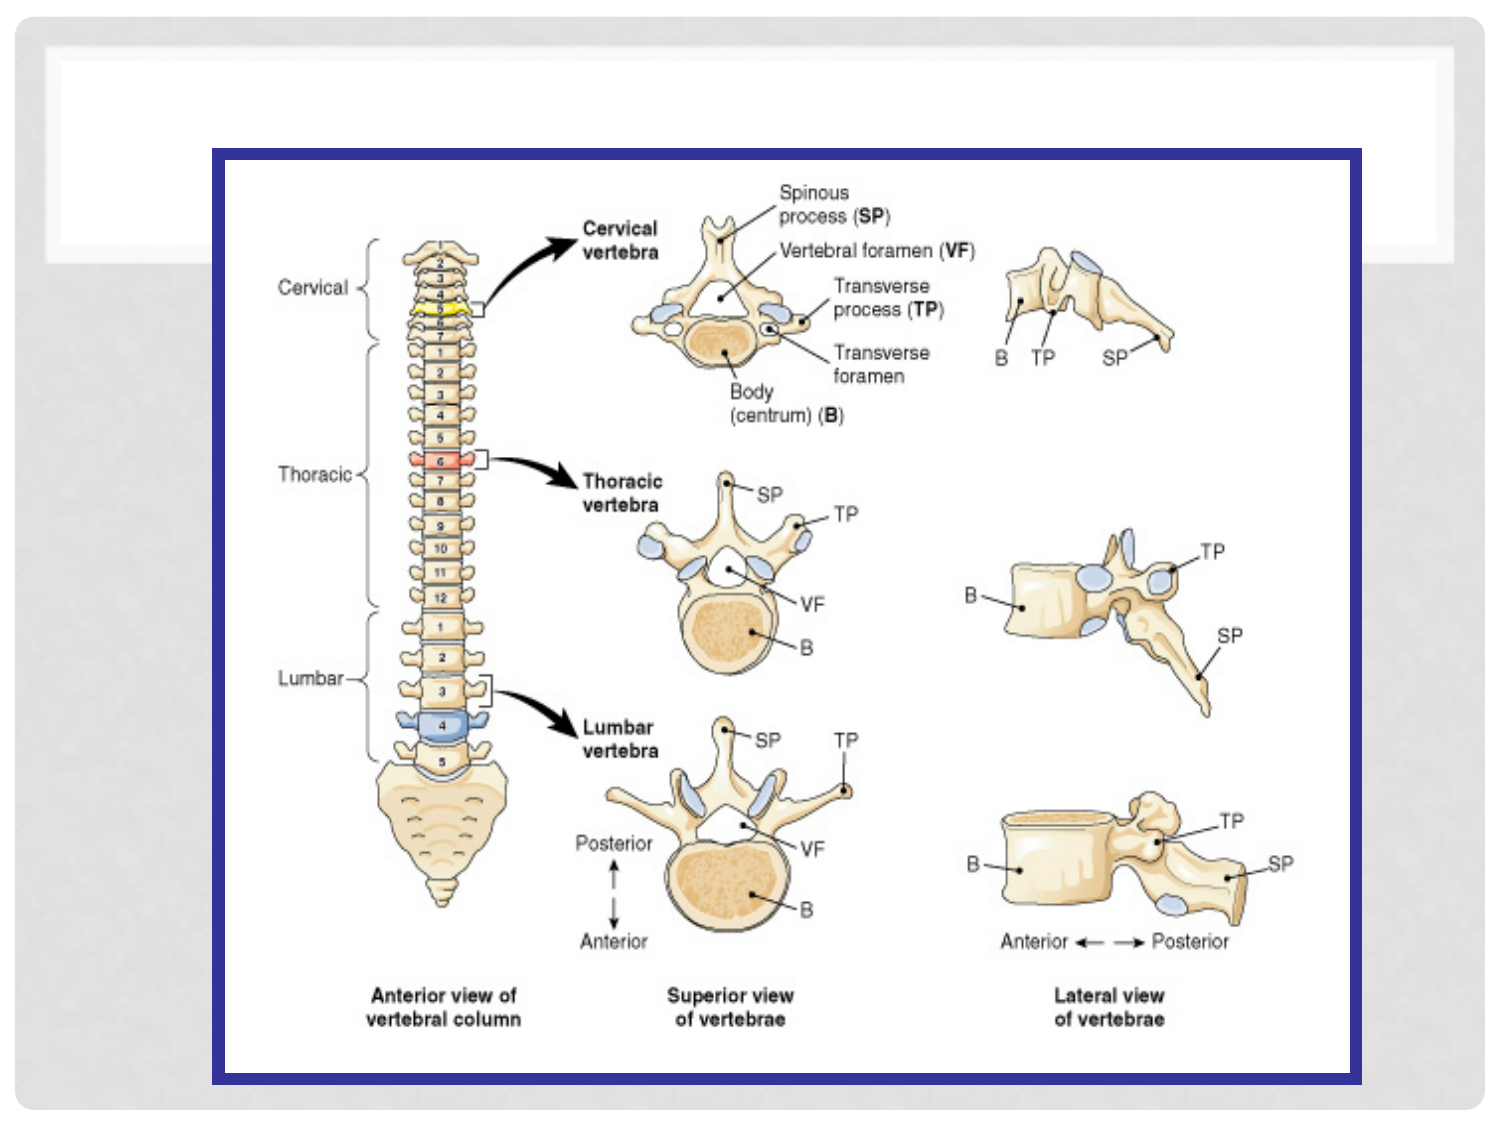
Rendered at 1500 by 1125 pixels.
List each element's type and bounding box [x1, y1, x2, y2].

picture [224, 159, 1351, 1073]
